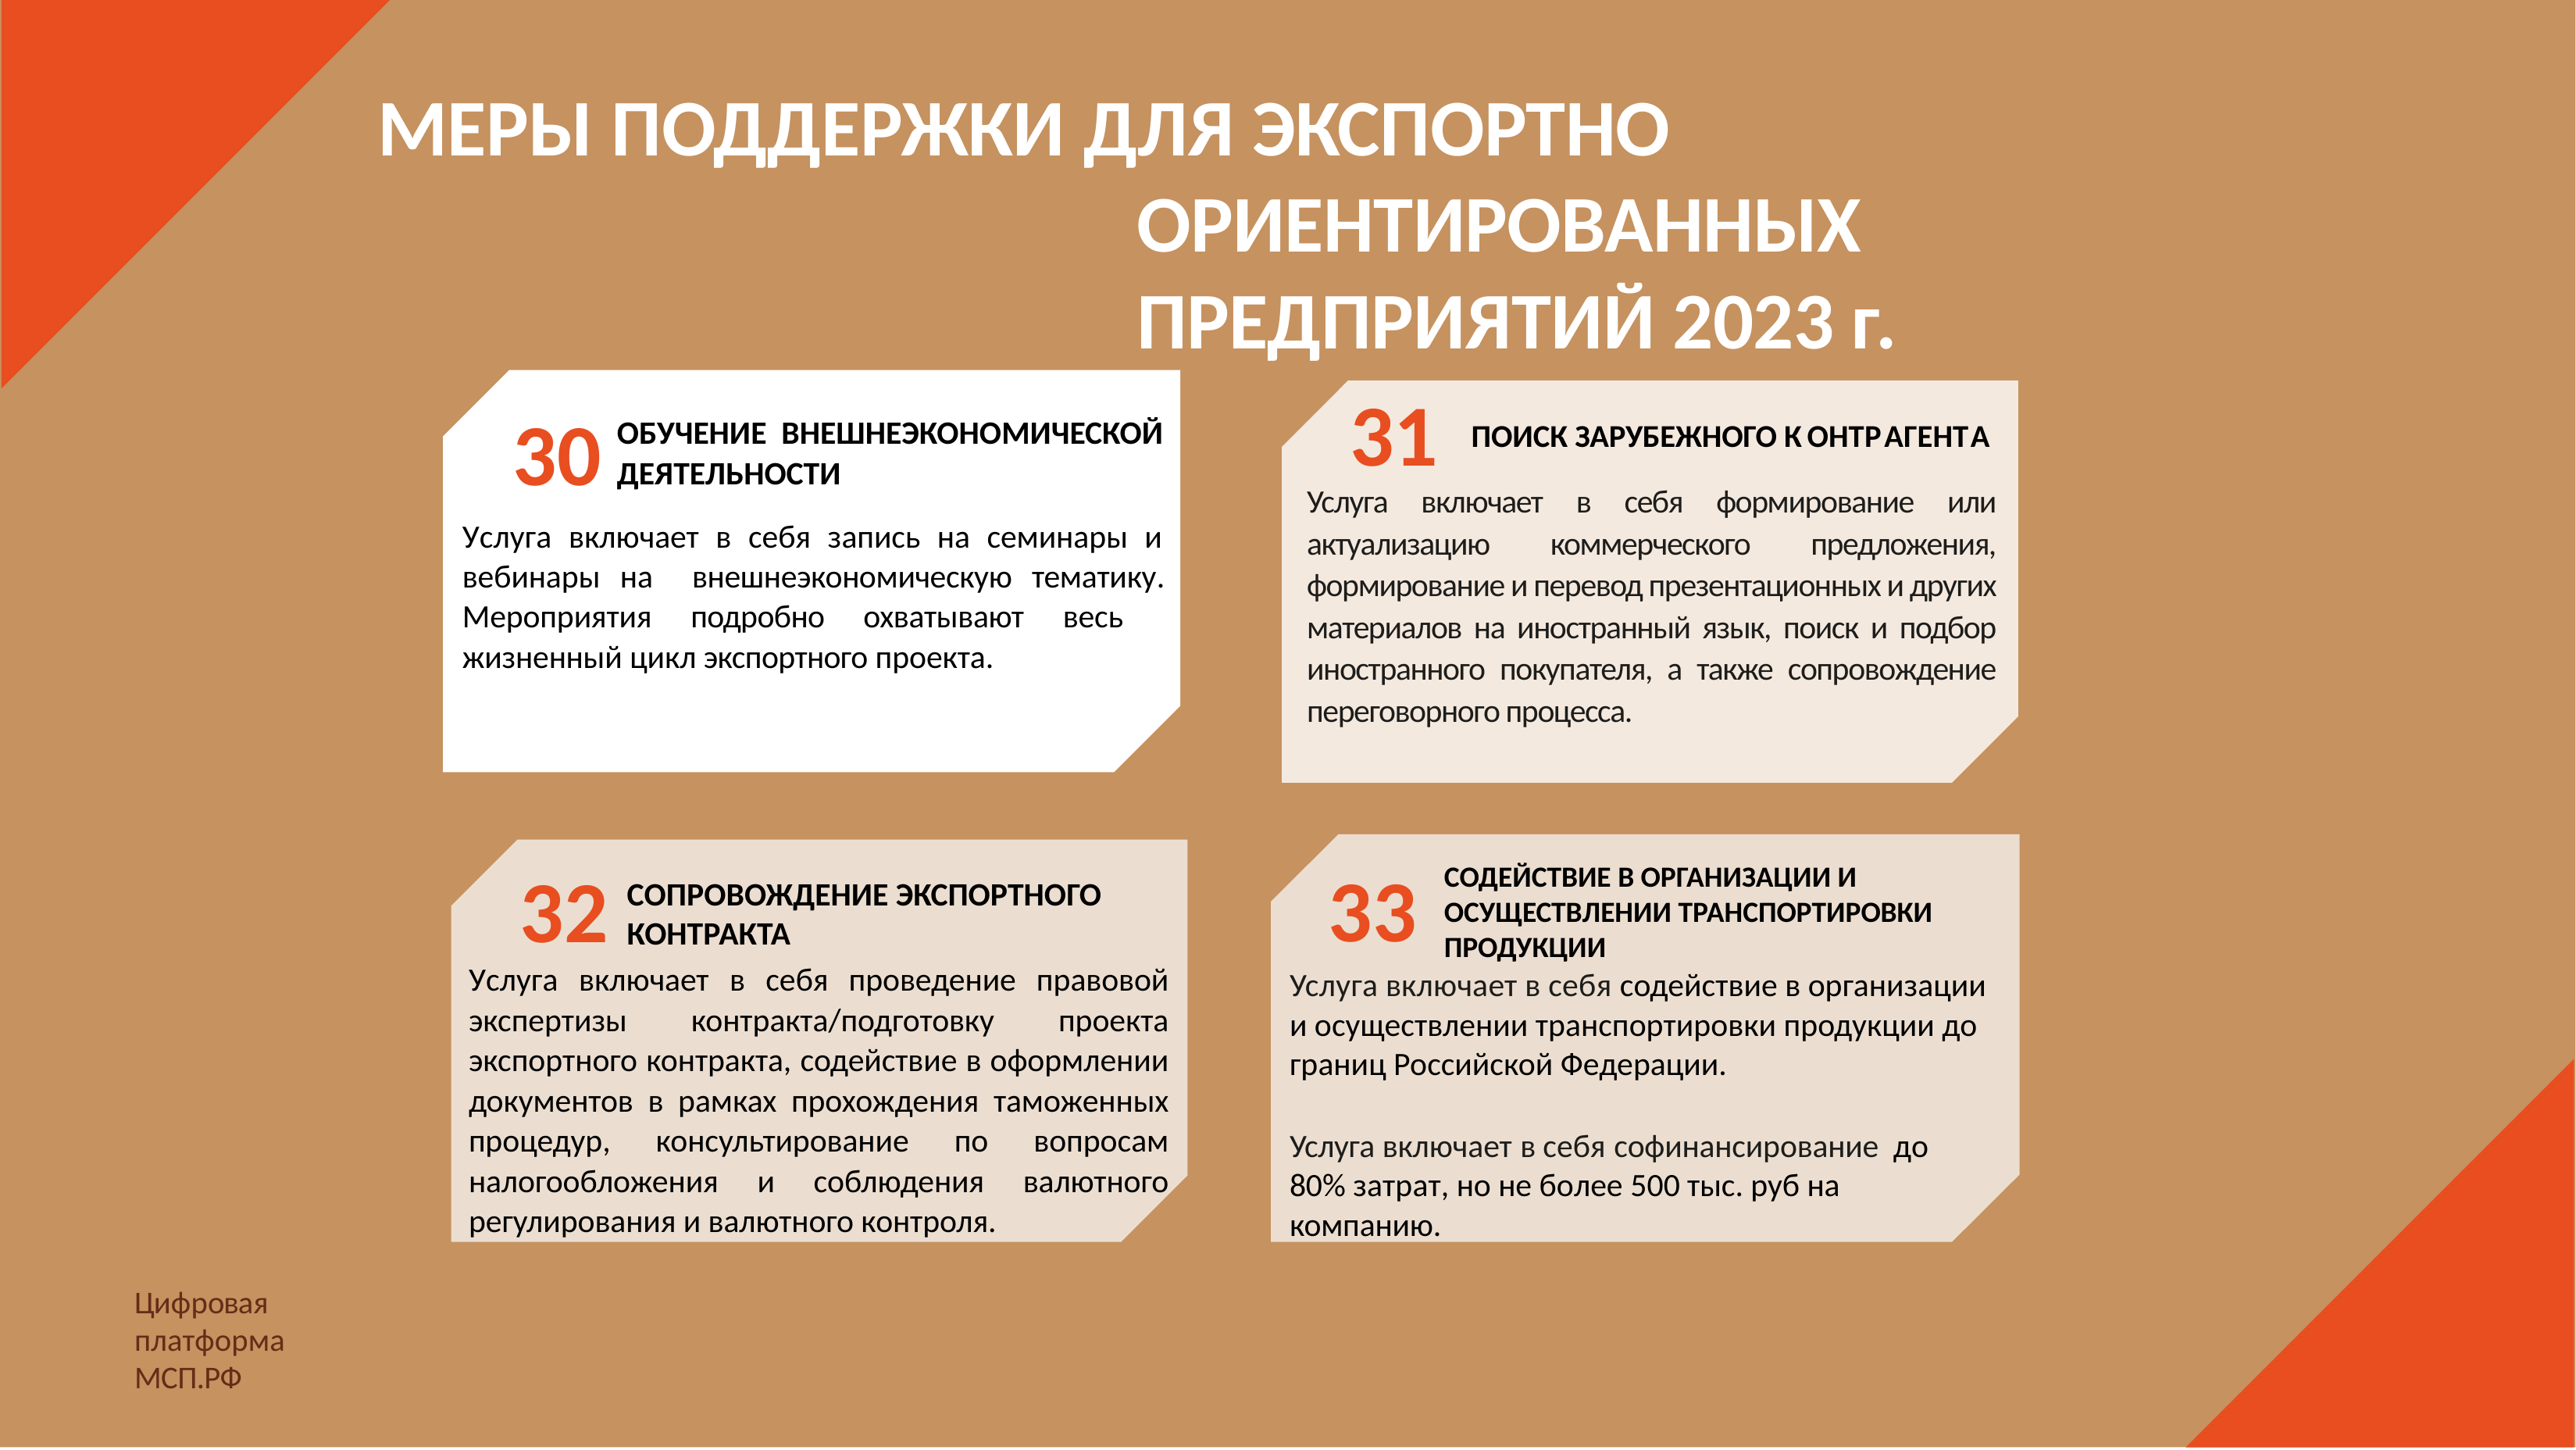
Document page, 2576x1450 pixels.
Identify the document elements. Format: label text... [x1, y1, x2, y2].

text_box Цифровая платформа МСП.РФ [133, 1280, 415, 1395]
text_box СОПРОВОЖДЕНИЕ ЭКСПОРТНОГО КОНТРАКТА [615, 867, 1140, 993]
text_box МЕРЫ ПОДДЕРЖКИ ДЛЯ ЭКСПОРТНО ОРИЕНТИРОВАННЫХ ПРЕДПРИЯТИЙ 2023 г. [376, 73, 2413, 365]
text_box Услуга включает в себя формирование или актуализацию коммерческого предложения, формирование и перевод презентационных и других материалов на иностранный язык, поиск и подбор иностранного покупателя, а также сопровождение переговорного процесса. [1305, 477, 1996, 812]
text_box [1271, 834, 2020, 1242]
text_box Услуга включает в себя проведение правовой экспертизы контракта/подготовку проекта экспортного контракта, содействие в оформлении документов в рамках прохождения таможенных процедур, консультирование по вопросам налогообложения и соблюдения валютного регулирования и валютного контроля. [466, 957, 1169, 1318]
title 30 [511, 396, 604, 513]
text_box [451, 839, 1188, 1242]
text_box ОБУЧЕНИЕ ВНЕШНЕЭКОНОМИЧЕСКОЙ ДЕЯТЕЛЬНОСТИ [615, 410, 1189, 530]
text_box СОДЕЙСТВИЕ В ОРГАНИЗАЦИИ И ОСУЩЕСТВЛЕНИИ ТРАНСПОРТИРОВКИ ПРОДУКЦИИ [1432, 852, 1973, 1001]
text_box 32 [518, 853, 611, 957]
text_box [2185, 1059, 2574, 1448]
text_box [1440, 380, 2018, 738]
text_box [443, 370, 1181, 773]
text_box 31 [1348, 377, 1440, 477]
text_box [1, 0, 391, 389]
text_box ПОИСК ЗАРУБЕЖНОГО К ОНТР АГЕНТ А [1469, 410, 2020, 454]
text_box [1282, 380, 1348, 783]
text_box Услуга включает в себя содействие в организации и осуществлении транспортировки продукции до границ Российской Федерации. Услуга включает в себя софинансирование до 80% затрат, но не более 500 тыс. руб на компанию. [1287, 963, 1990, 1316]
text_box Услуга включает в себя запись на семинары и вебинары на внешнеэкономическую тематику. Мероприятия подробно охватывают весь жизненный цикл экспортного проекта. [460, 513, 1163, 756]
text_box 33 [1326, 852, 1418, 959]
